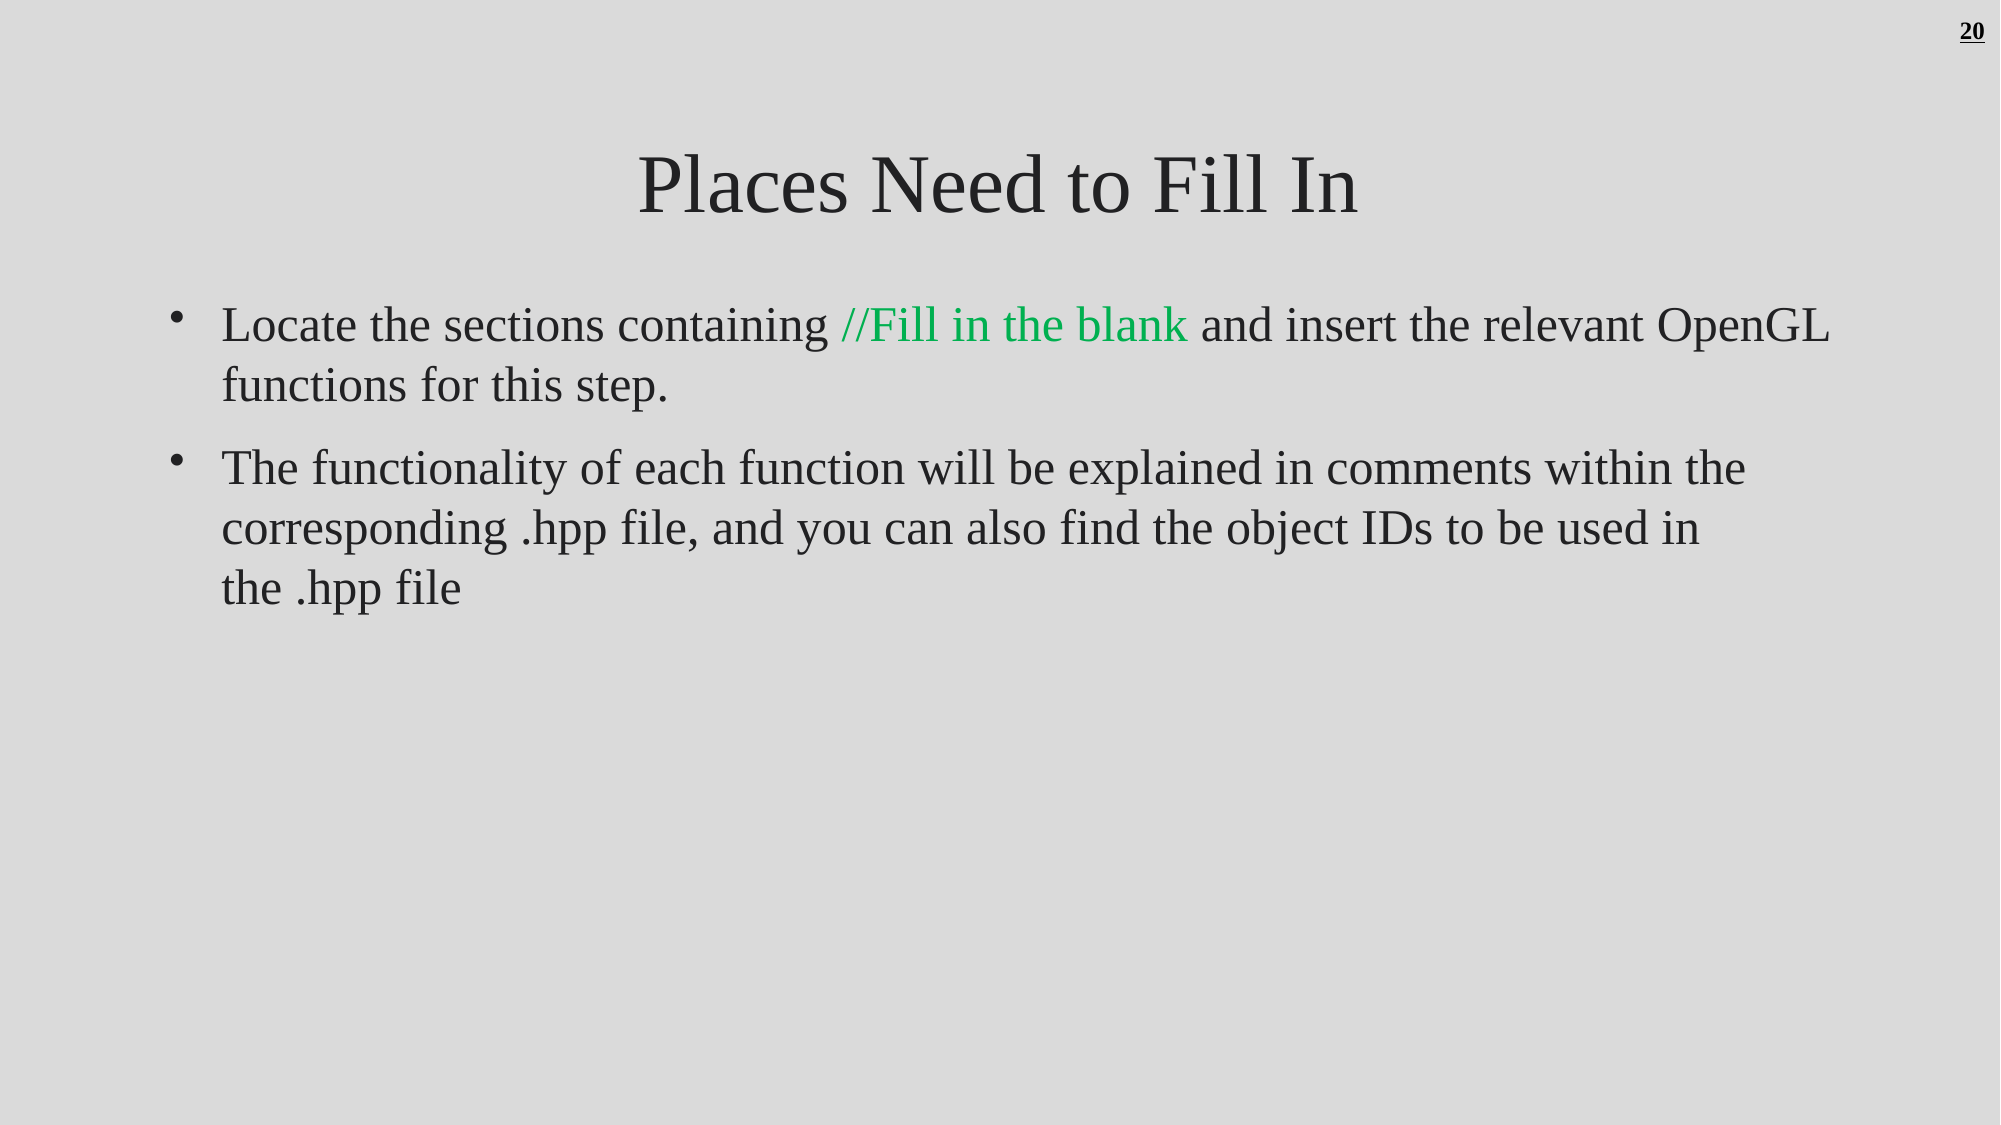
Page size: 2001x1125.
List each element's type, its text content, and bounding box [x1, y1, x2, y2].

list Locate the sections containing //Fill in the blank and insert the relevant OpenGL functions for this step. The functionality of each function will be explained in comments within the corresponding .hpp file, and you can also find the object IDs to be used in the .hpp file [149, 284, 1849, 950]
title Places Need to Fill In [149, 99, 1849, 260]
slide_number 20 [1876, 0, 2000, 60]
